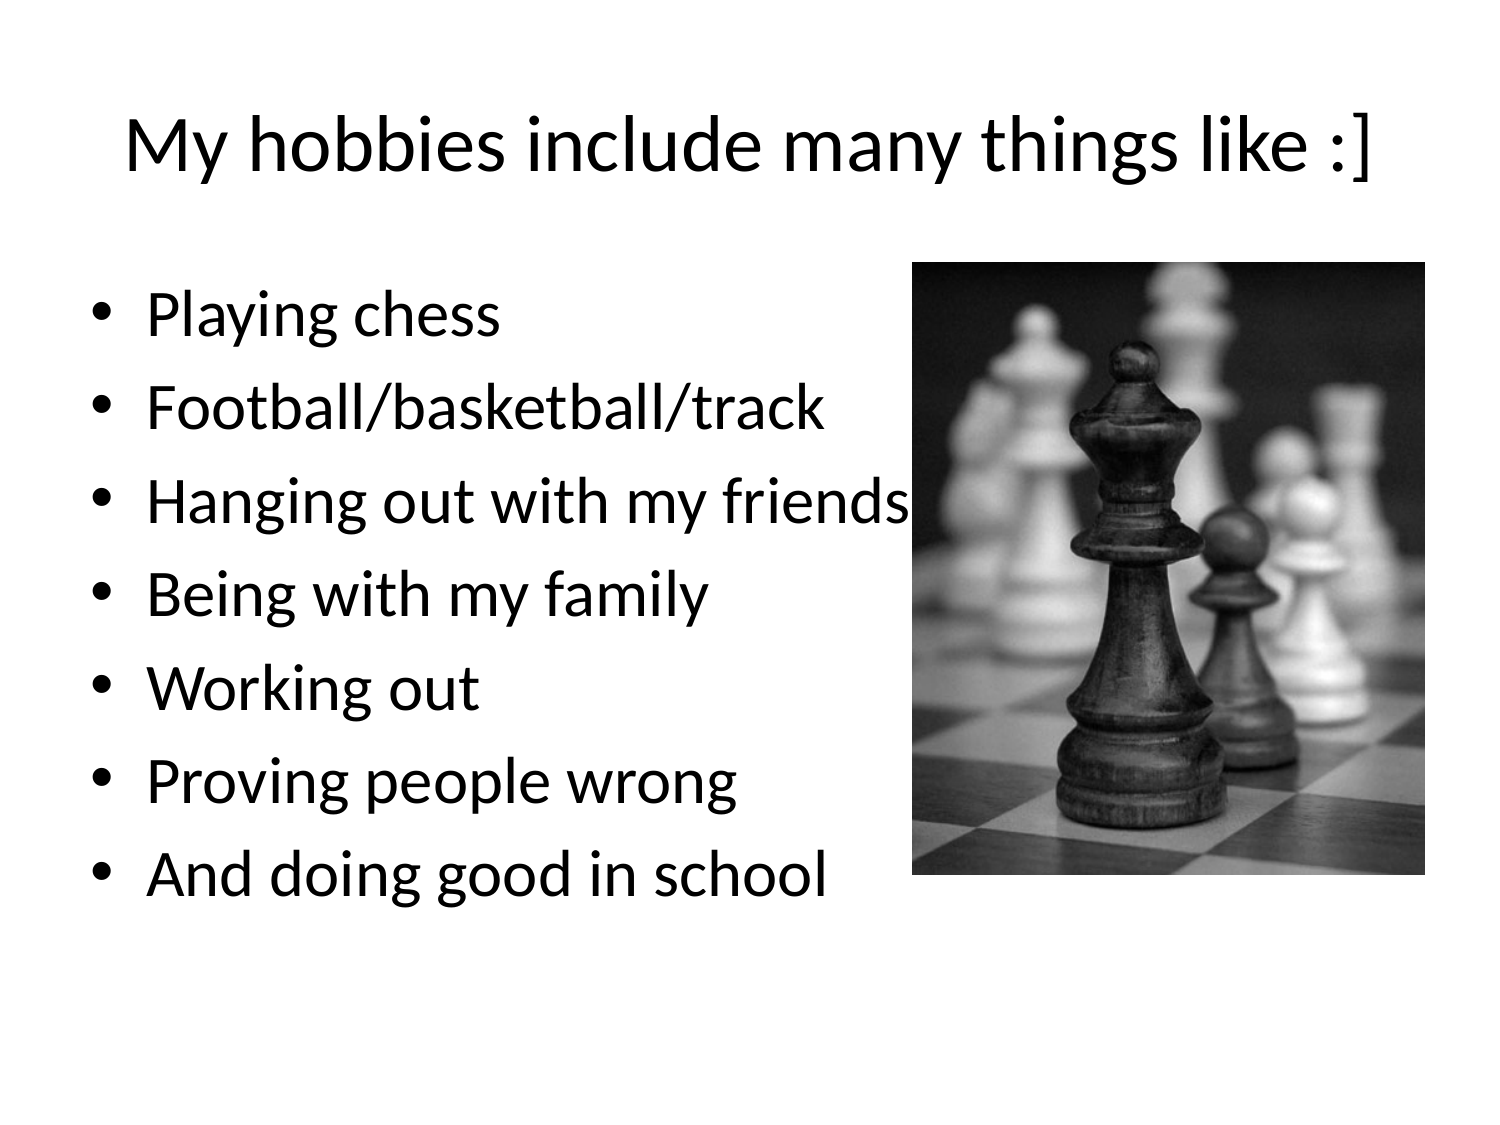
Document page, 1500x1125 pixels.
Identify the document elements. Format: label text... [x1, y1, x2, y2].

title My hobbies include many things like :] [75, 45, 1425, 233]
list Playing chess Football/basketball/track Hanging out with my friends Being with my family Working out Proving people wrong And doing good in school [75, 262, 1425, 1005]
picture [912, 262, 1426, 876]
